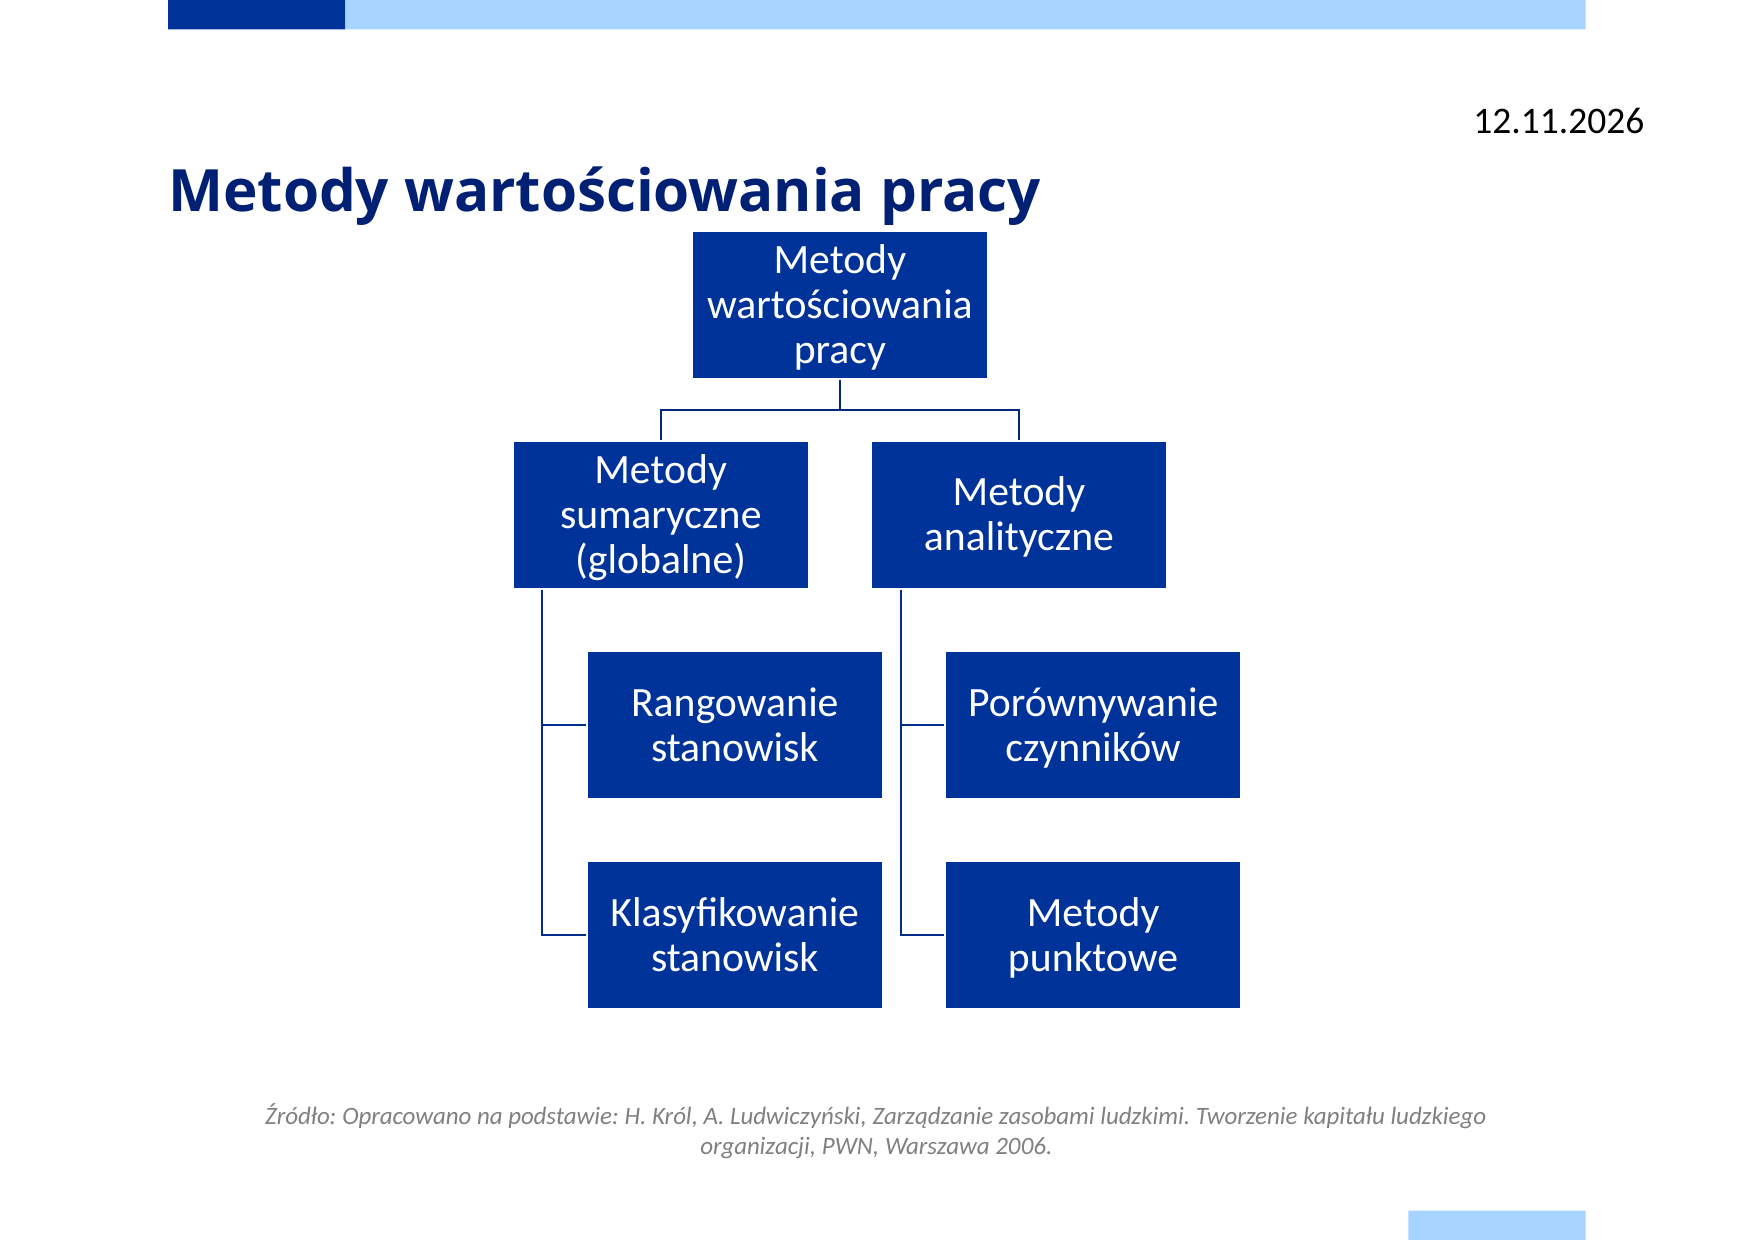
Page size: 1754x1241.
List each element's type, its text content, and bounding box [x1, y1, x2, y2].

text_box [292, 230, 1462, 1010]
title Metody wartościowania pracy [168, 147, 1586, 325]
text_box Źródło: Opracowano na podstawie: H. Król, A. Ludwiczyński, Zarządzanie zasobami ludzkimi. Tworzenie kapitału ludzkiego organizacji, PWN, Warszawa 2006. [197, 1092, 1556, 1168]
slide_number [1458, 88, 1754, 149]
